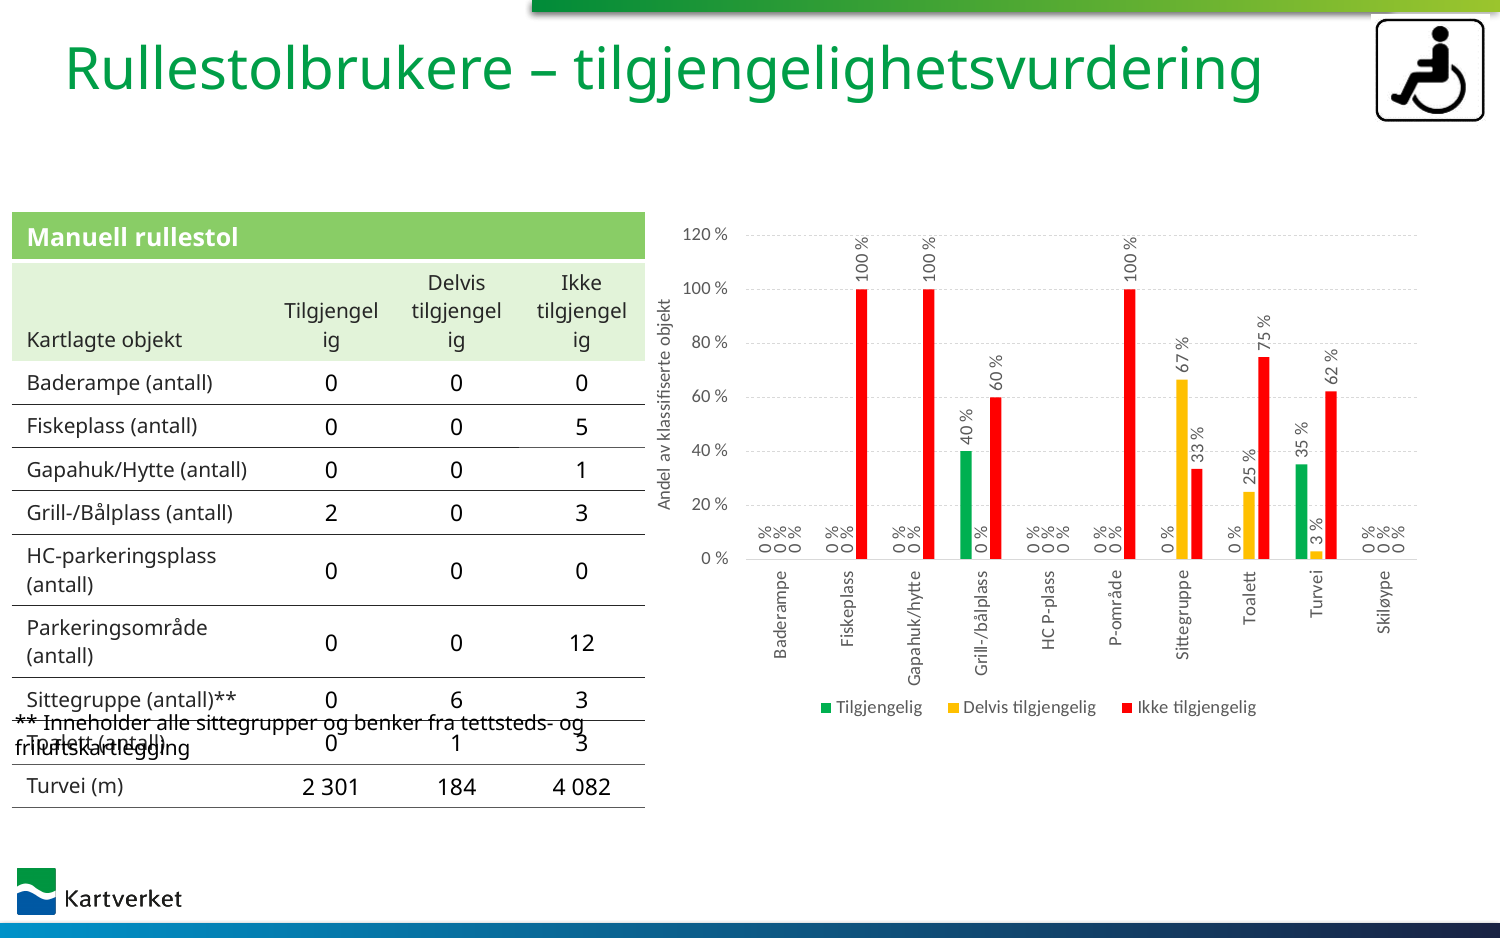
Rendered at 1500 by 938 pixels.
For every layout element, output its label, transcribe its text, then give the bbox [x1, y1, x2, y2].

table_cell Gapahuk/Hytte (antall) [12, 448, 269, 490]
table_cell 12 [519, 606, 638, 677]
table_cell 0 [519, 361, 638, 404]
table_cell Sittegruppe (antall)** [12, 678, 269, 702]
text_box Rullestolbrukere – tilgjengelighetsvurdering [49, 12, 1372, 109]
table_cell 3 [519, 678, 638, 702]
table_cell 184 [394, 768, 519, 807]
table_cell HC-parkeringsplass (antall) [12, 535, 269, 605]
table_cell Turvei (m) [12, 768, 269, 807]
table_cell 0 [394, 491, 519, 534]
picture [1371, 13, 1491, 127]
table_cell 0 [394, 405, 519, 447]
table_cell Grill-/Bålplass (antall) [12, 491, 269, 534]
table_cell 0 [269, 448, 394, 490]
table_cell 0 [394, 535, 519, 605]
table_cell 0 [394, 606, 519, 677]
table_cell Ikke tilgjengelig [519, 263, 638, 361]
table_cell 4 082 [519, 768, 645, 807]
table_cell Kartlagte objekt [12, 263, 269, 361]
table_header Manuell rullestol [12, 212, 645, 259]
table_cell 5 [519, 405, 638, 447]
table_cell Parkeringsområde (antall) [12, 606, 269, 677]
text_box ** Inneholder alle sittegrupper og benker fra tettsteds- og friluftskartlegging [0, 702, 745, 768]
table_cell 0 [269, 361, 394, 404]
table_cell 0 [519, 535, 638, 605]
table_cell 3 [519, 491, 638, 534]
table_cell Tilgjengelig [269, 263, 394, 361]
table_cell Baderampe (antall) [12, 361, 269, 404]
table_cell 0 [269, 606, 394, 677]
table_cell Delvis tilgjengelig [394, 263, 519, 361]
table_cell 0 [394, 361, 519, 404]
table_cell 0 [394, 448, 519, 490]
table_cell 2 301 [269, 768, 394, 807]
table_cell 2 [269, 491, 394, 534]
table_cell 0 [269, 535, 394, 605]
picture [643, 218, 1427, 728]
table_cell Fiskeplass (antall) [12, 405, 269, 447]
table_cell 0 [269, 678, 394, 702]
table_cell 0 [269, 405, 394, 447]
table_cell 6 [394, 678, 519, 702]
table_cell 1 [519, 448, 638, 490]
